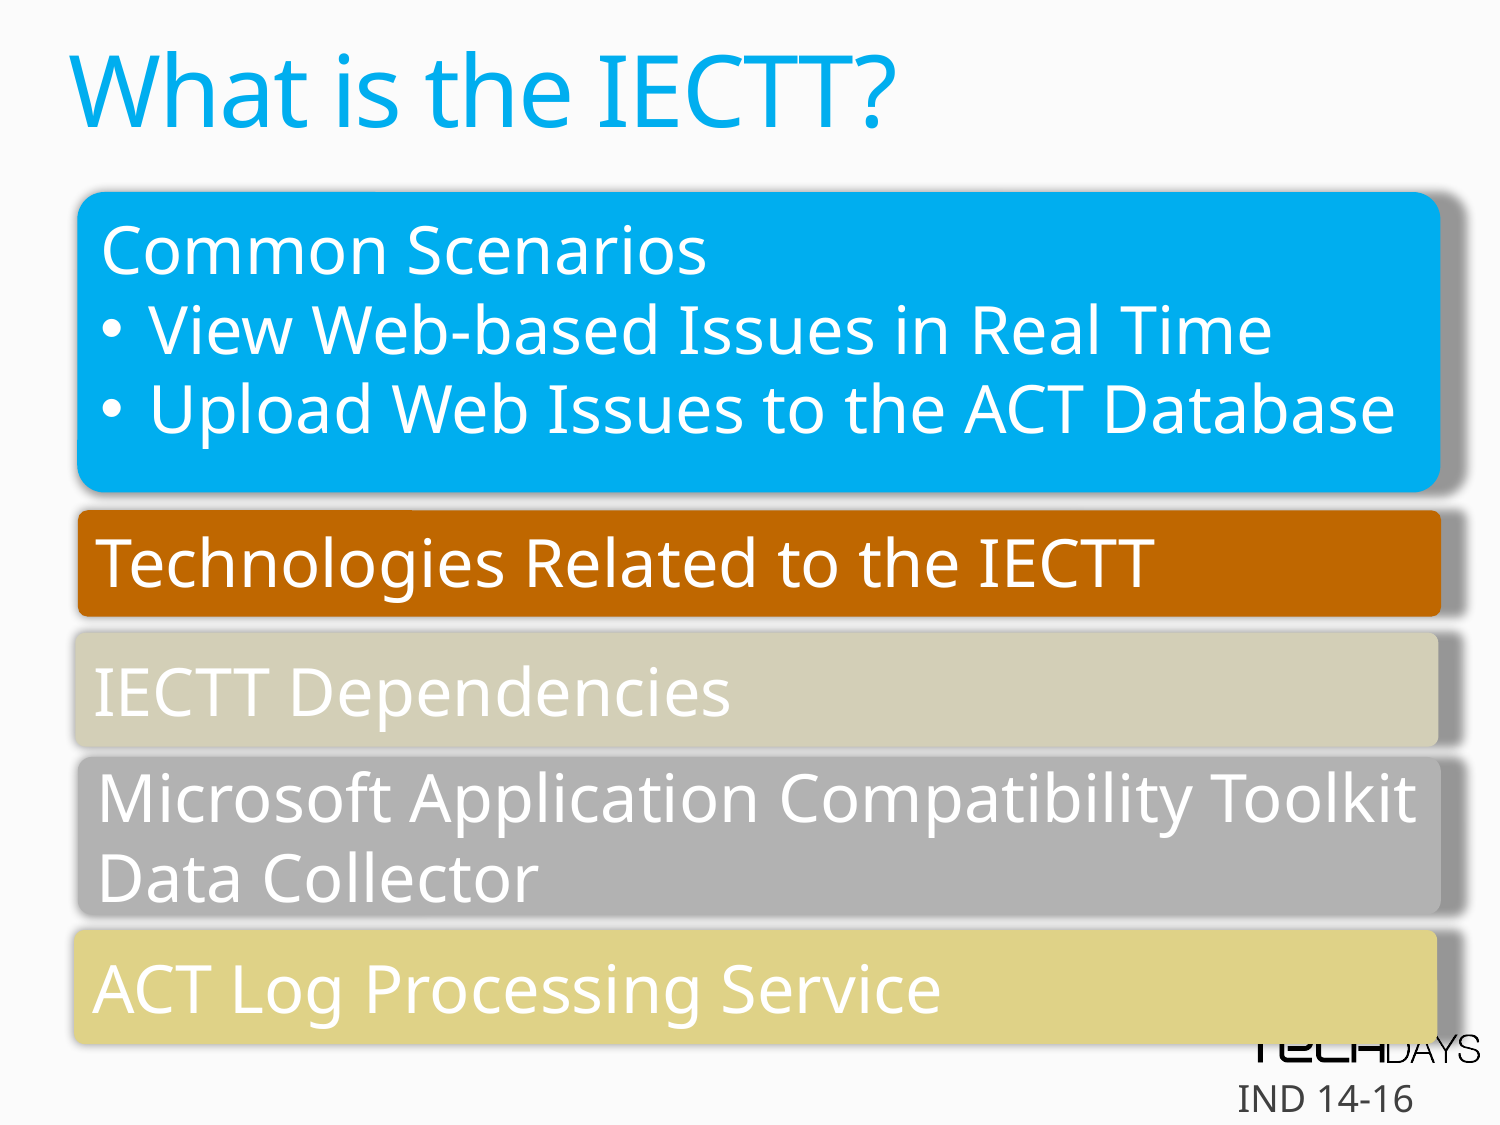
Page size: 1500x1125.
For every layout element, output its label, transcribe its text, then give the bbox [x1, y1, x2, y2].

text_box Microsoft Application Compatibility Toolkit Data Collector [75, 754, 1443, 917]
picture [1237, 992, 1481, 1075]
text_box Common Scenarios View Web-based Issues in Real Time Upload Web Issues to the ACT Database [75, 189, 1443, 495]
text_box ACT Log Processing Service [72, 927, 1440, 1047]
title What is the IECTT? [68, 40, 1427, 150]
text_box Technologies Related to the IECTT [75, 508, 1444, 619]
text_box IECTT Dependencies [73, 630, 1441, 749]
